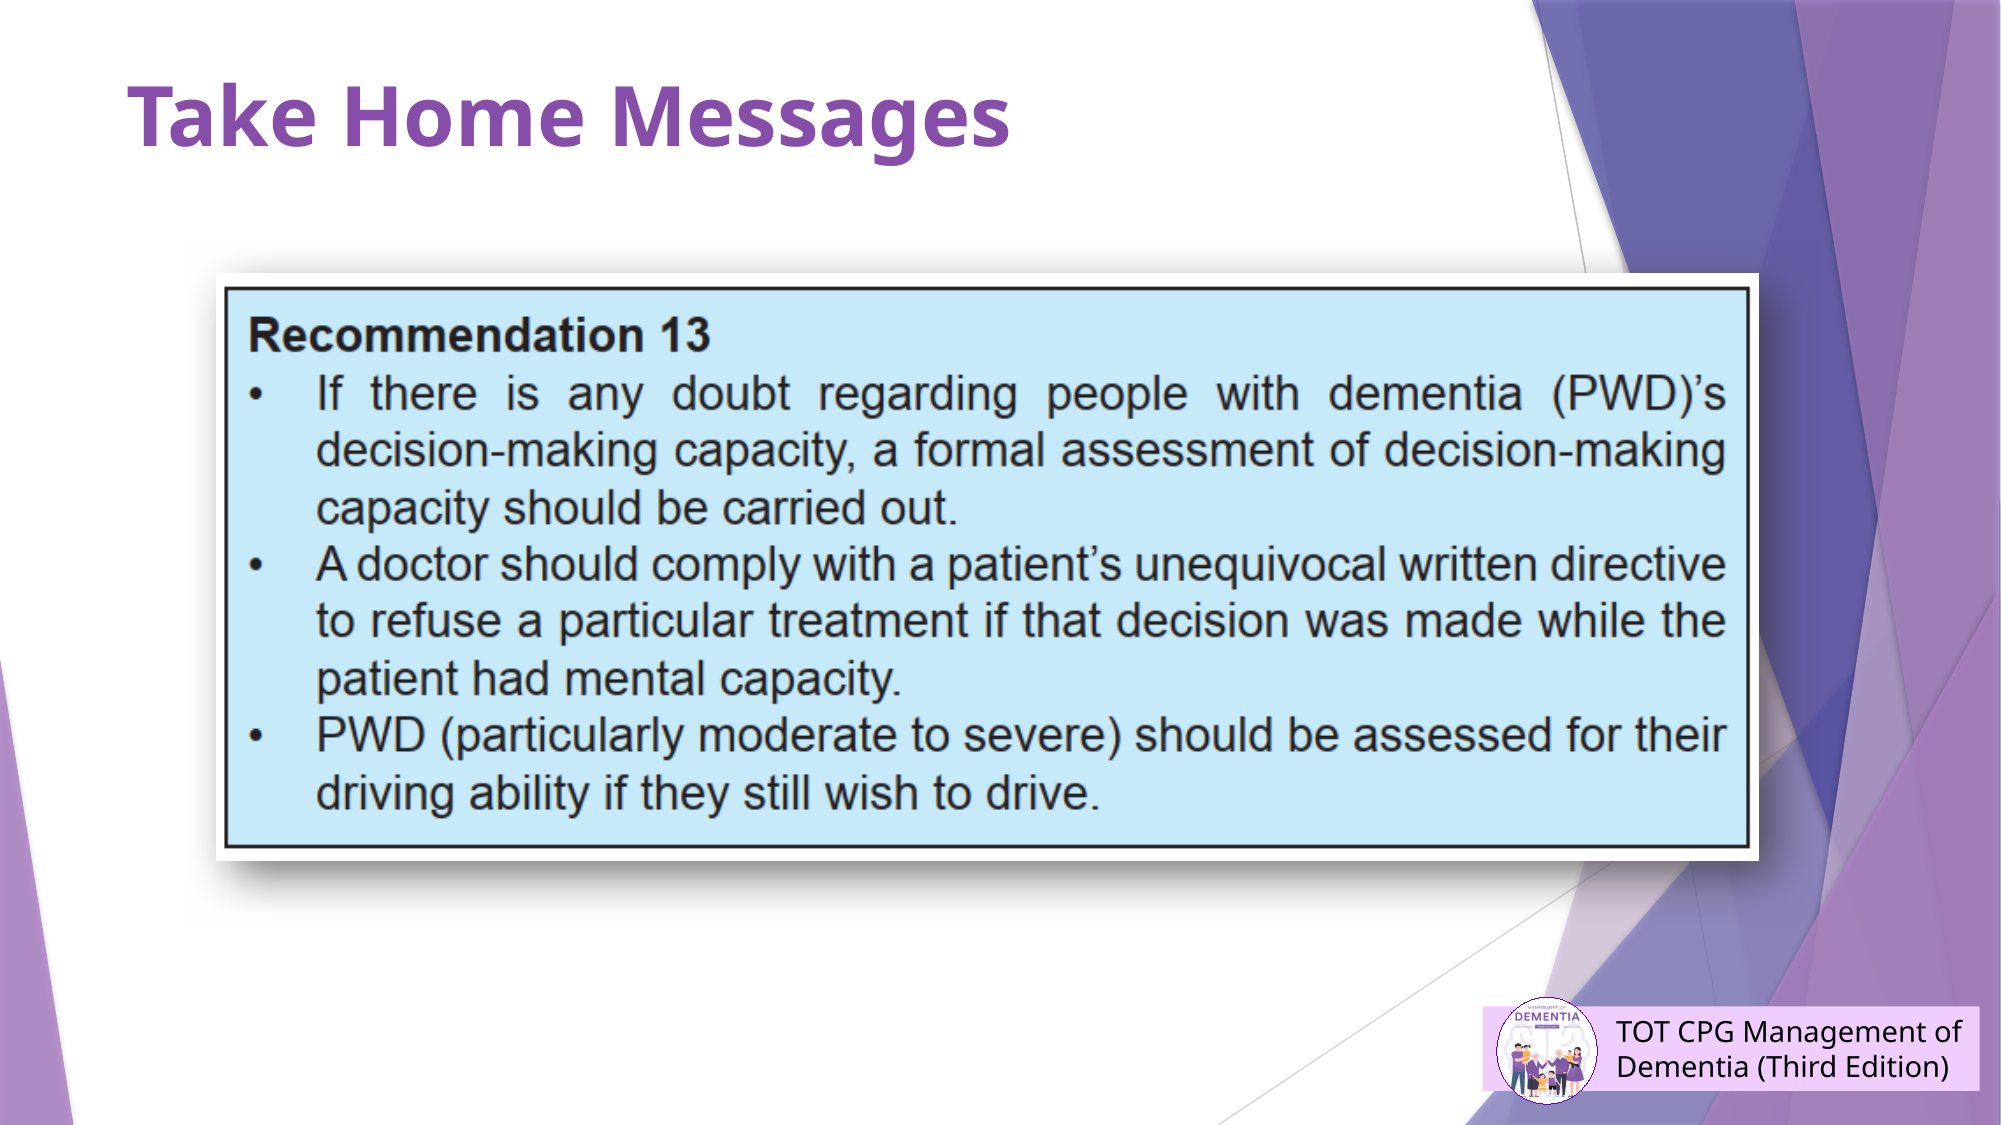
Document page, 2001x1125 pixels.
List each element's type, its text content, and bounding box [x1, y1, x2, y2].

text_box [1482, 996, 1981, 1105]
title Take Home Messages [111, 55, 1522, 264]
list [66, 264, 1566, 1007]
picture [216, 273, 1760, 861]
